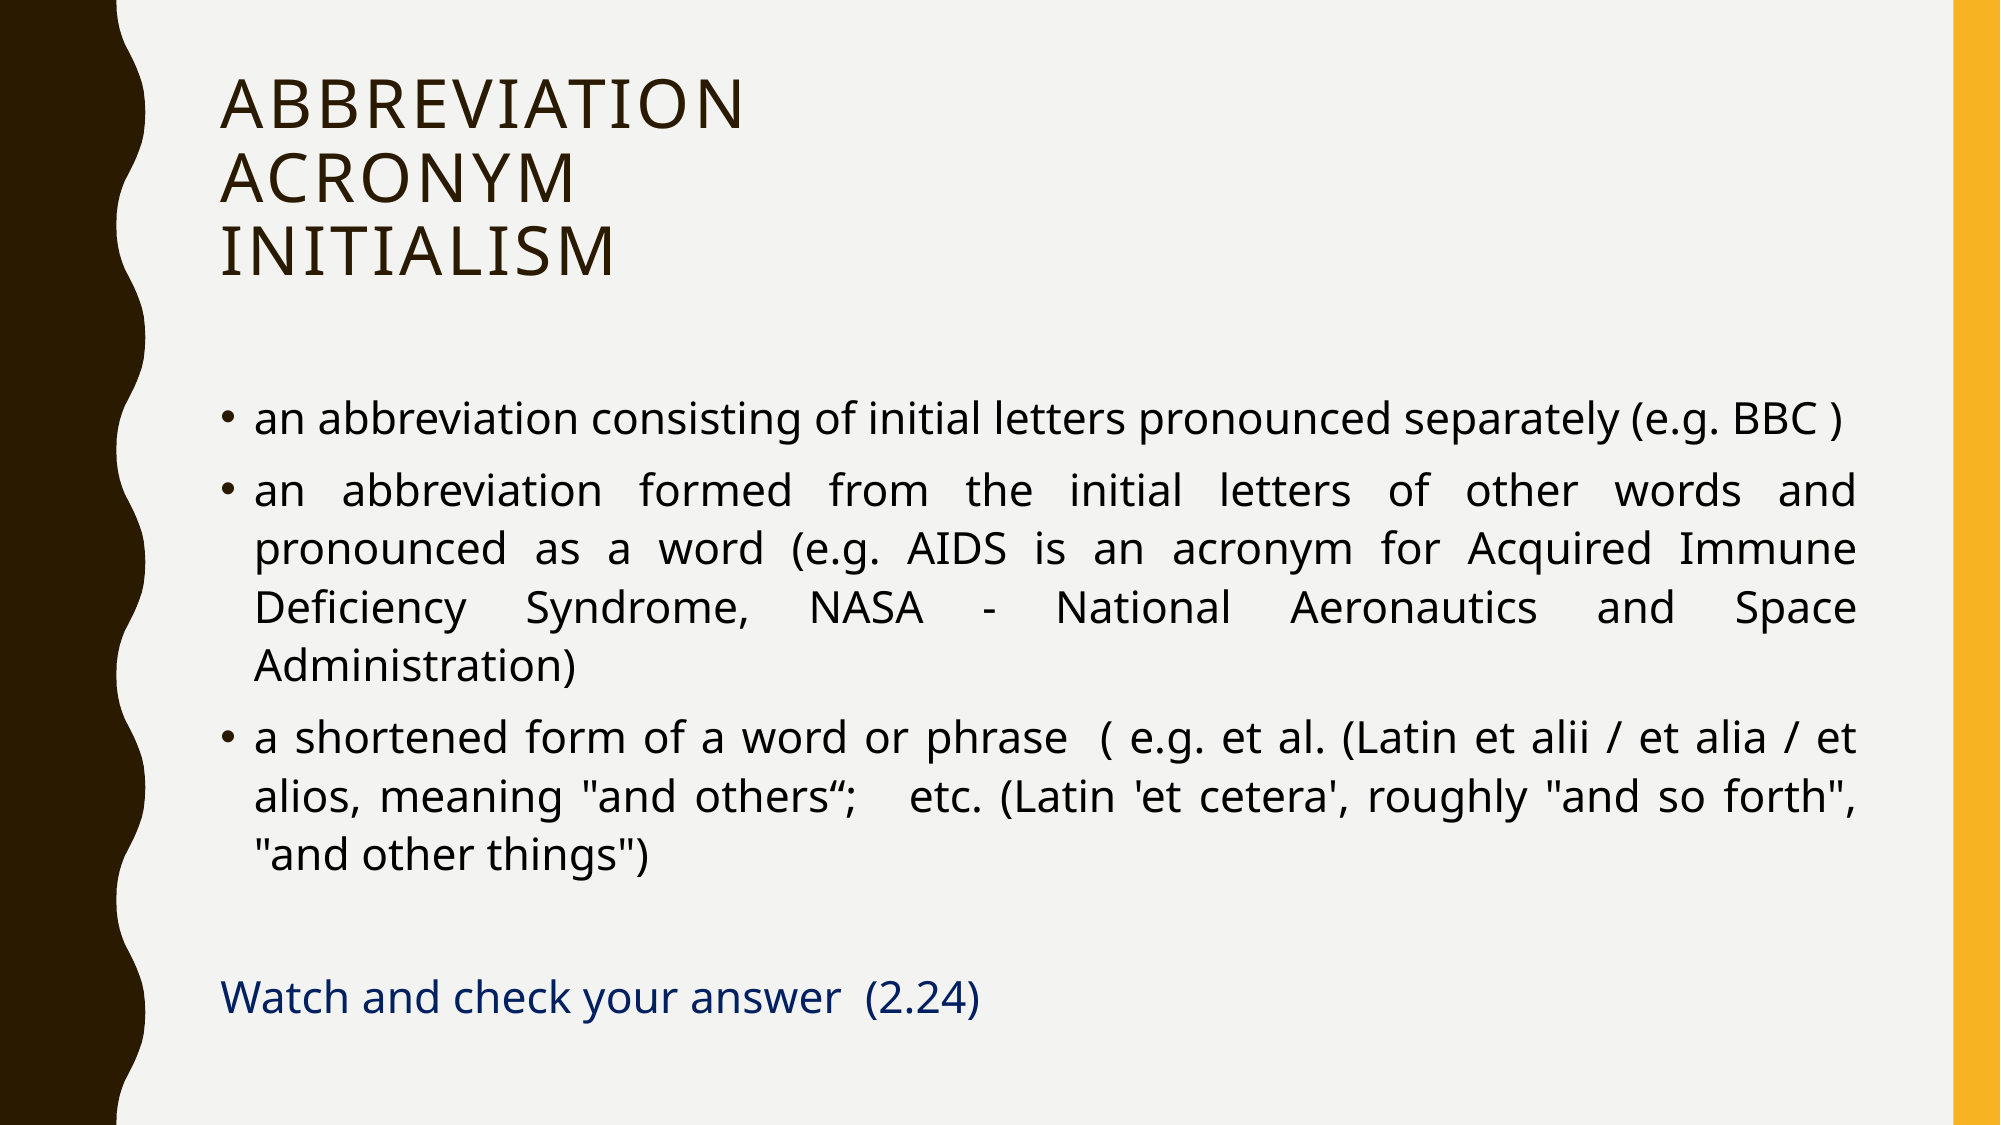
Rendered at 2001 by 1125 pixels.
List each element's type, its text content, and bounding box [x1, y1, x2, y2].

list an abbreviation consisting of initial letters pronounced separately (e.g. BBC ) an abbreviation formed from the initial letters of other words and pronounced as a word (e.g. AIDS is an acronym for Acquired Immune Deficiency Syndrome, NASA - National Aeronautics and Space Administration) a shortened form of a word or phrase ( e.g. et al. (Latin et alii / et alia / et alios, meaning "and others“; etc. (Latin 'et cetera', roughly "and so forth", "and other things") Watch and check your answer (2.24) [205, 377, 1875, 1078]
title Abbreviation Acronym Initialism [205, 62, 1875, 300]
